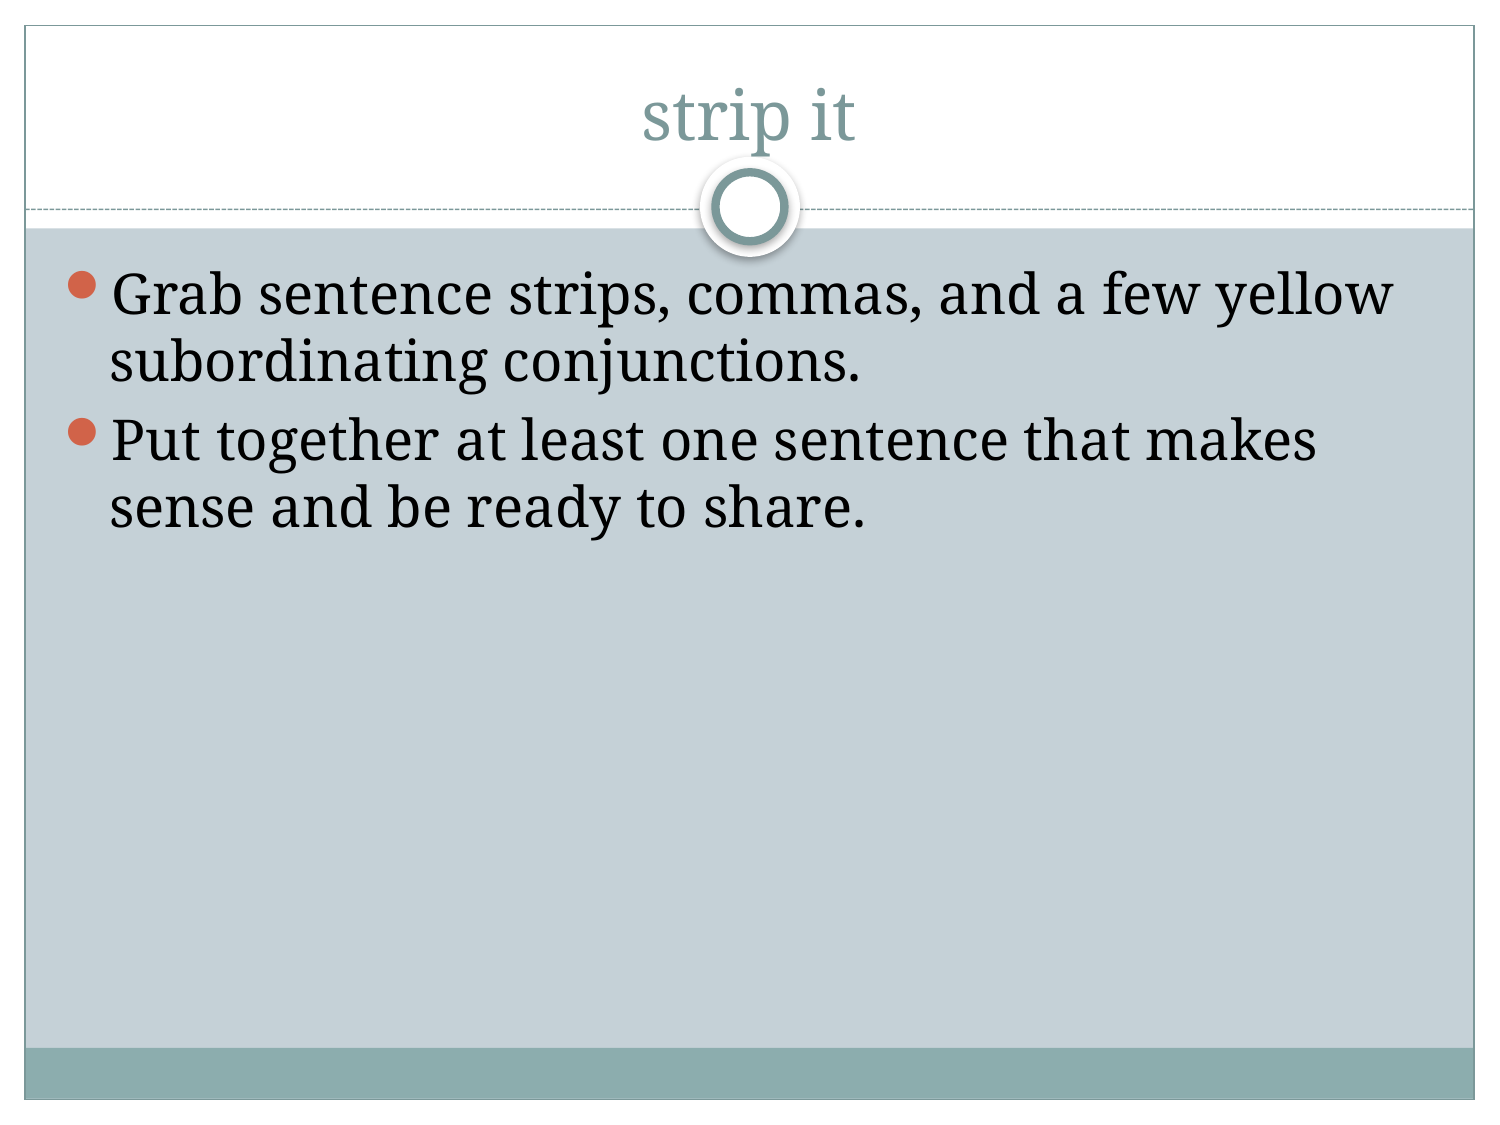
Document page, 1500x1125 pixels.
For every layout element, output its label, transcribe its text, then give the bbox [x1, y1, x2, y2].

list Grab sentence strips, commas, and a few yellow subordinating conjunctions. Put together at least one sentence that makes sense and be ready to share. [49, 250, 1445, 1001]
title strip it [49, 37, 1450, 162]
